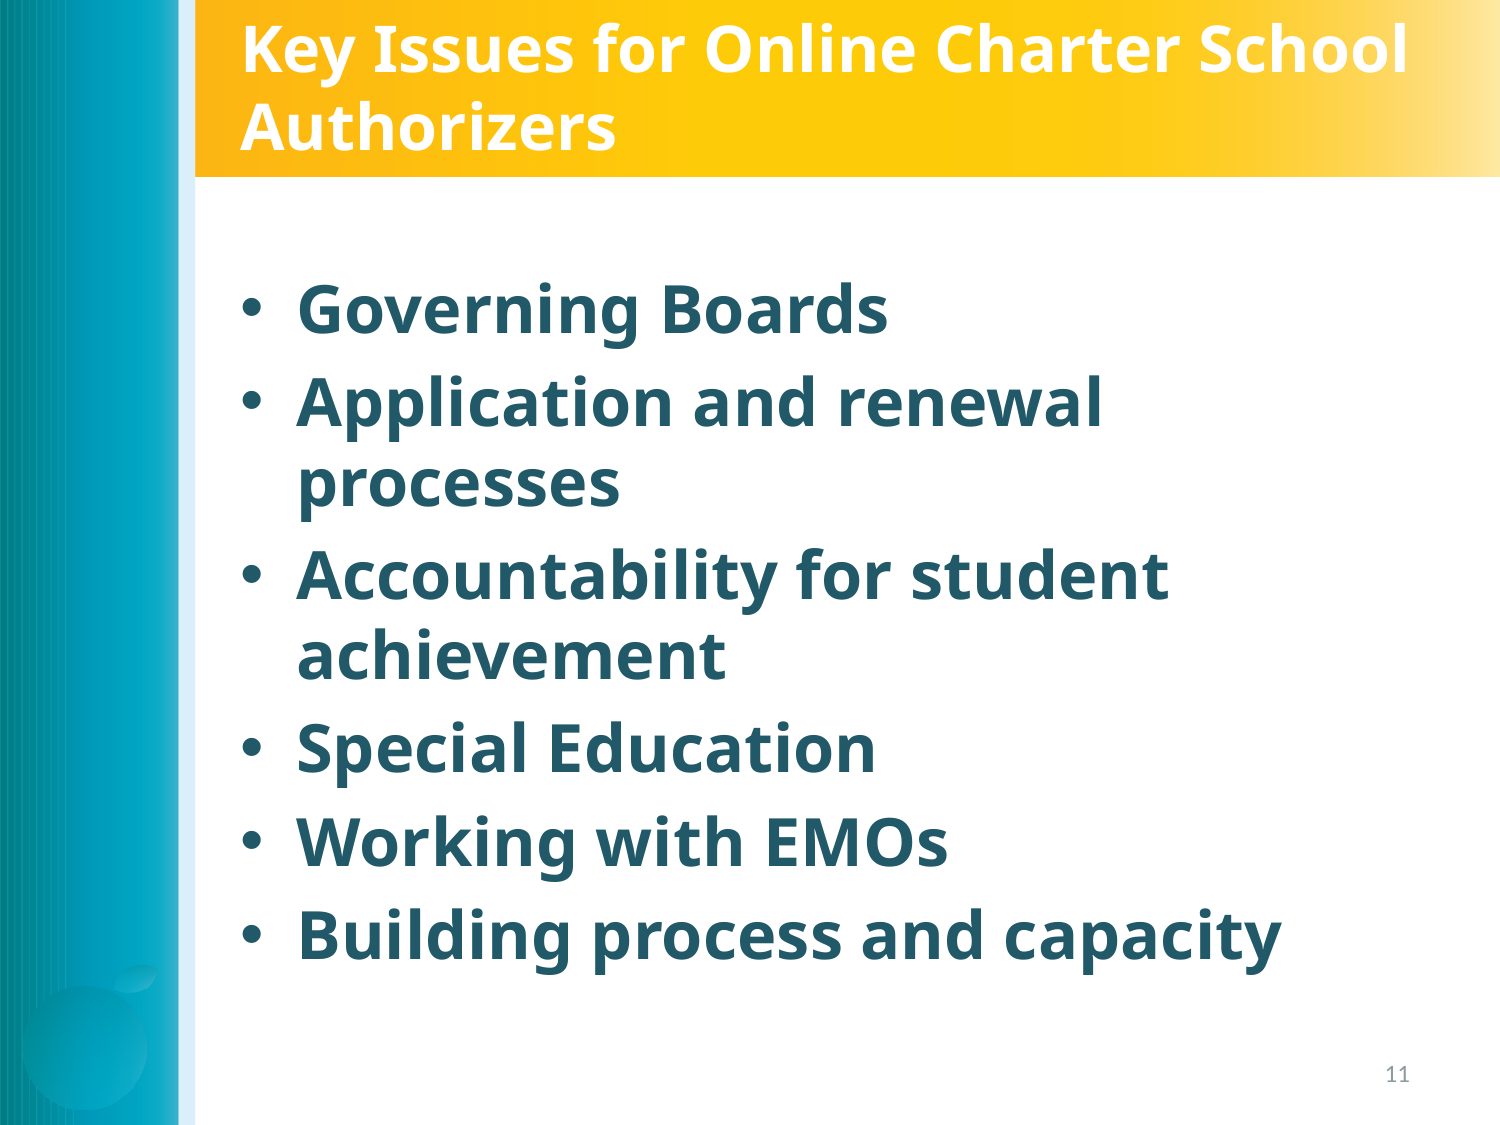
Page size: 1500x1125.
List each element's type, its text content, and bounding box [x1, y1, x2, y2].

list Governing Boards Application and renewal processes Accountability for student achievement Special Education Working with EMOs Building process and capacity [224, 258, 1426, 1002]
picture [0, 0, 1500, 1125]
title Key Issues for Online Charter School Authorizers [225, 0, 1500, 172]
slide_number 11 [1074, 1042, 1425, 1103]
